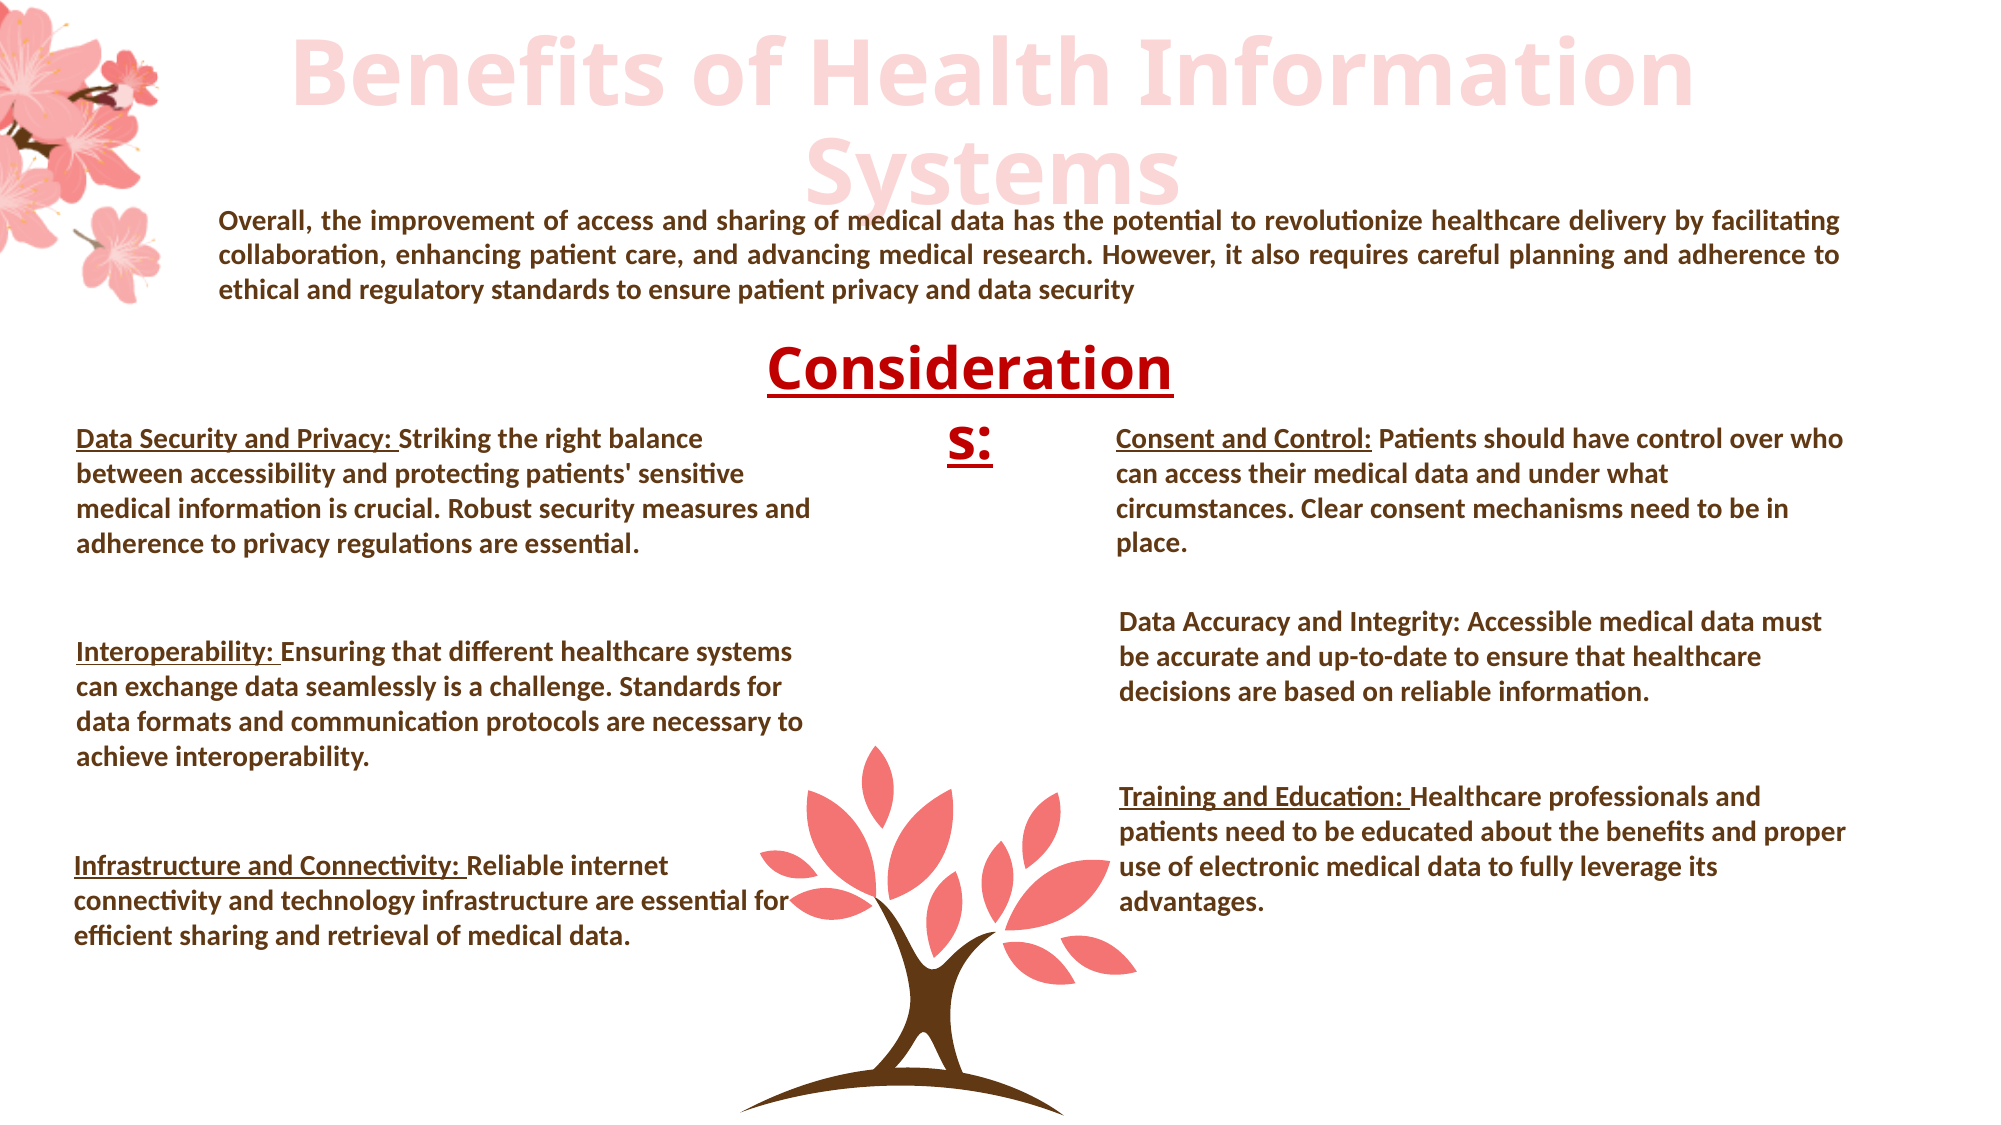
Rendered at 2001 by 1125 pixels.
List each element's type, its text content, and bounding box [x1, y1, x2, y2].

text_box Interoperability: Ensuring that different healthcare systems can exchange data seamlessly is a challenge. Standards for data formats and communication protocols are necessary to achieve interoperability. [61, 625, 828, 780]
text_box Overall, the improvement of access and sharing of medical data has the potential to revolutionize healthcare delivery by facilitating collaboration, enhancing patient care, and advancing medical research. However, it also requires careful planning and adherence to ethical and regulatory standards to ensure patient privacy and data security [203, 193, 1857, 313]
text_box Data Security and Privacy: Striking the right balance between accessibility and protecting patients' sensitive medical information is crucial. Robust security measures and adherence to privacy regulations are essential. [61, 411, 828, 567]
text_box Data Accuracy and Integrity: Accessible medical data must be accurate and up-to-date to ensure that healthcare decisions are based on reliable information. Training and Education: Healthcare professionals and patients need to be educated about the benefits and proper use of electronic medical data to fully leverage its advantages. [1104, 595, 1871, 925]
text_box Infrastructure and Connectivity: Reliable internet connectivity and technology infrastructure are essential for efficient sharing and retrieval of medical data. [59, 838, 740, 959]
text_box Consent and Control: Patients should have control over who can access their medical data and under what circumstances. Clear consent mechanisms need to be in place. [1101, 411, 1868, 567]
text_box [740, 745, 1137, 1116]
picture [0, 0, 197, 328]
title Benefits of Health Information Systems [131, 16, 1857, 234]
text_box Considerations: [741, 323, 1199, 479]
